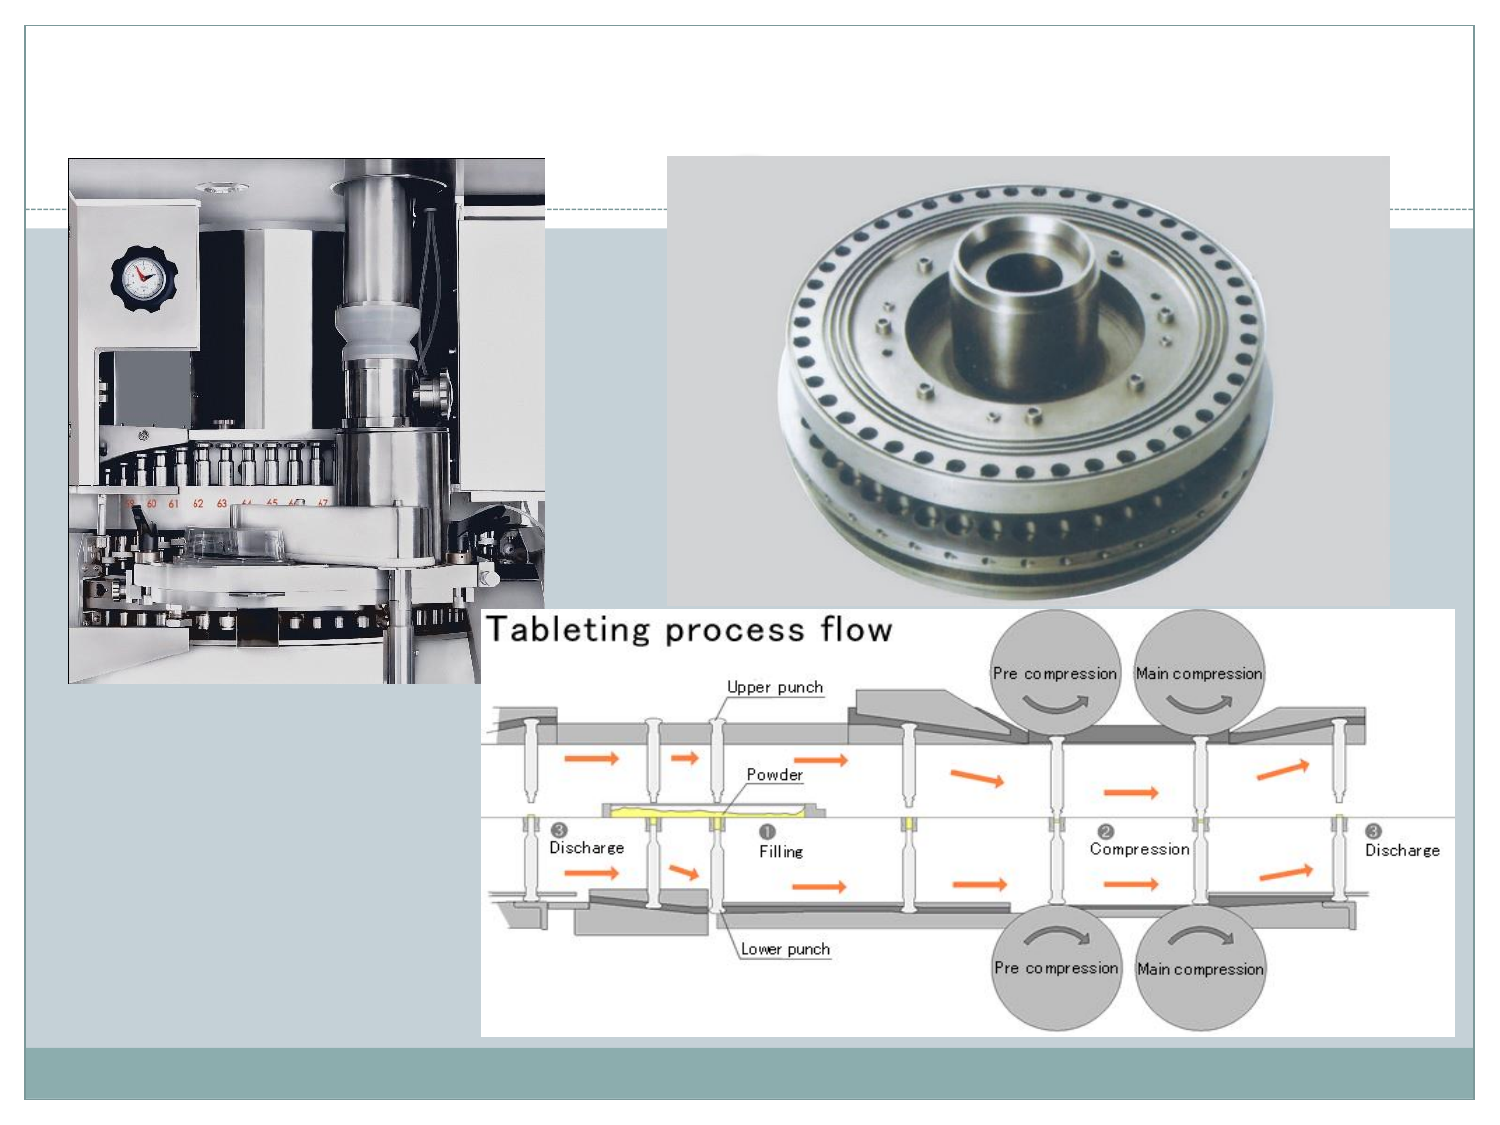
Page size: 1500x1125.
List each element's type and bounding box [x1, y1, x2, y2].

picture [666, 156, 1390, 606]
list [67, 158, 546, 684]
picture [480, 609, 1455, 1037]
